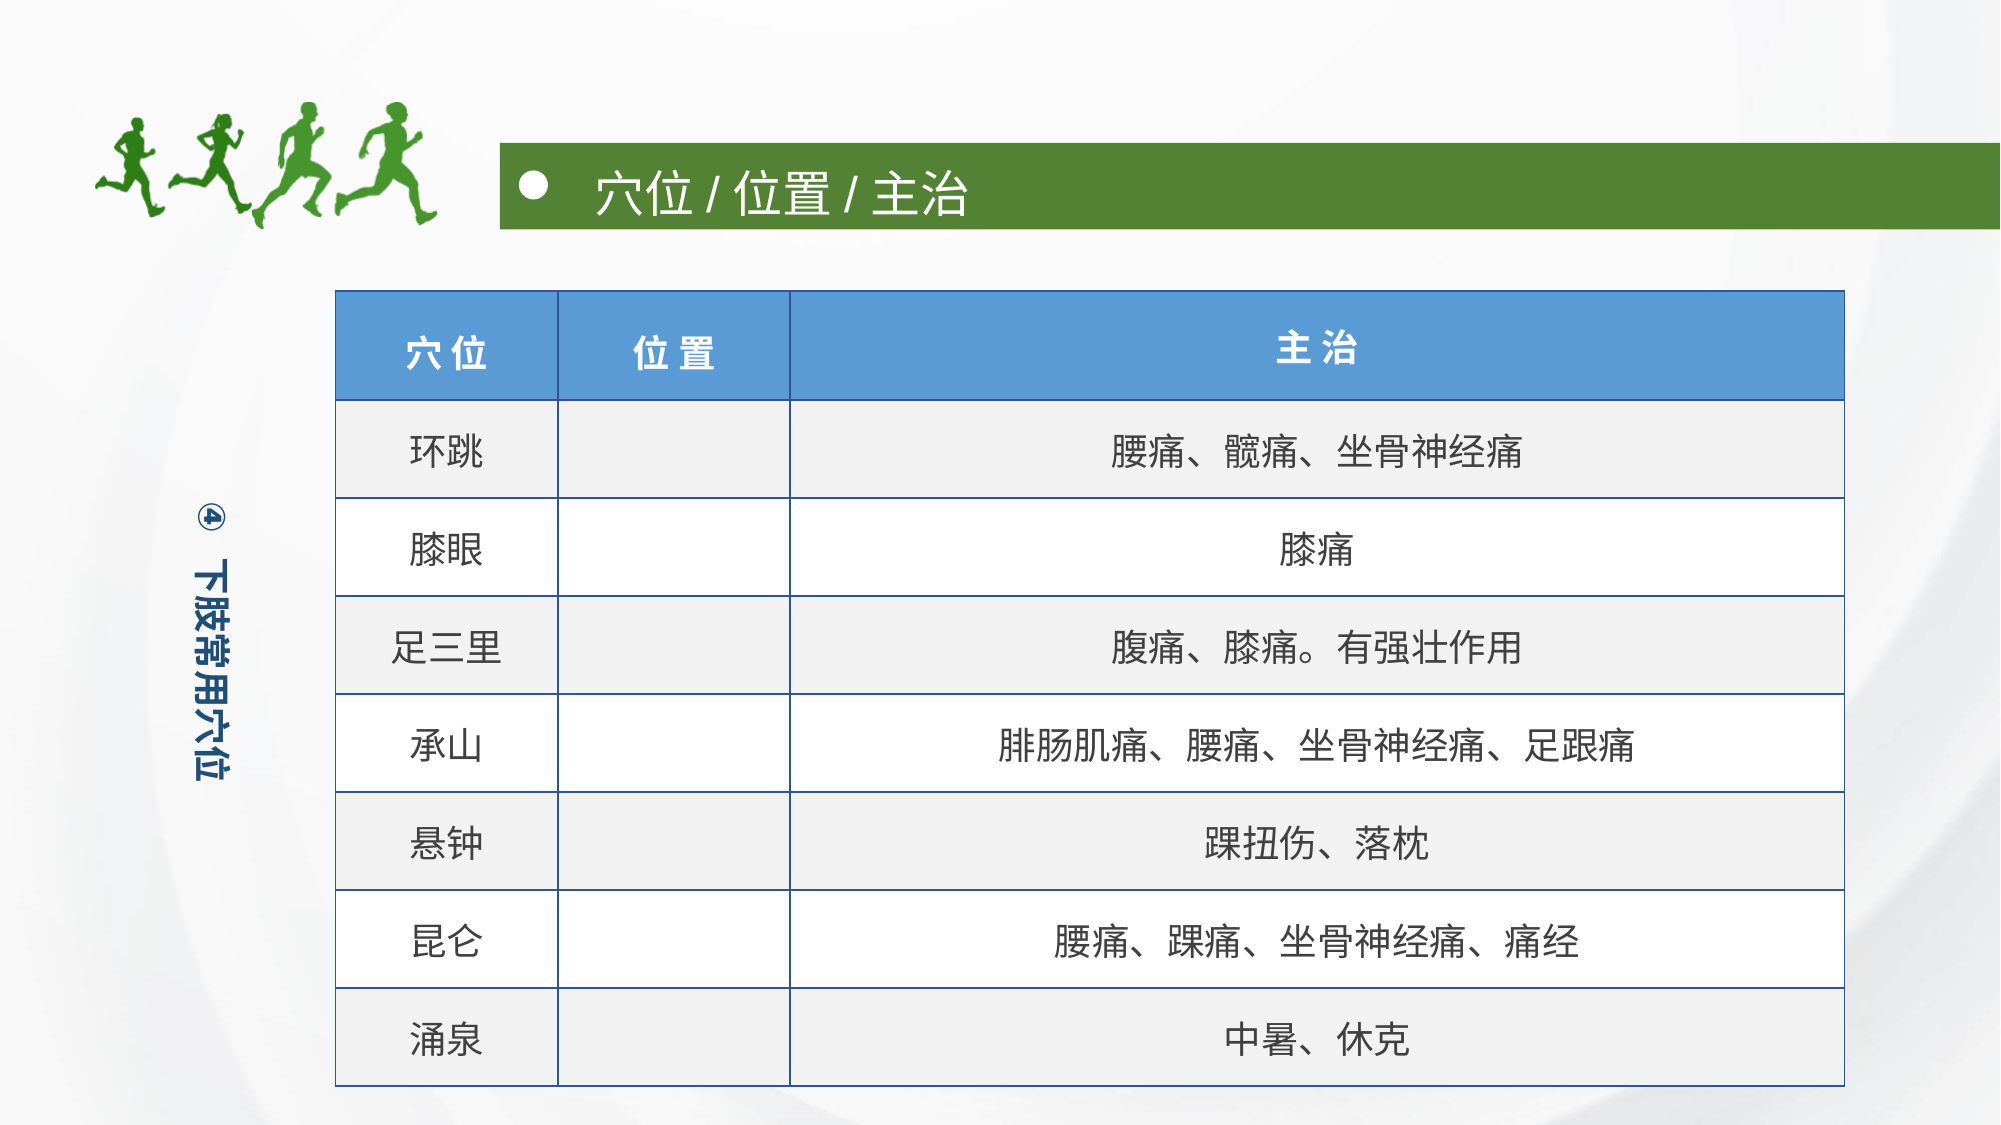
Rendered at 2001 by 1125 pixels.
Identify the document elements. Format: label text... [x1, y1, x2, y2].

table_header 位 置 [559, 292, 789, 399]
table_cell 膝眼 [336, 499, 557, 595]
table_cell 腓肠肌痛、腰痛、坐骨神经痛、足跟痛 [791, 695, 1844, 791]
table_header 主 治 [791, 292, 1844, 399]
picture [0, 0, 2001, 1125]
table_cell 膝痛 [791, 499, 1844, 595]
table_cell [559, 401, 789, 497]
table_cell 中暑、休克 [791, 989, 1844, 1085]
table_cell [559, 793, 789, 889]
table_cell 腹痛、膝痛。有强壮作用 [791, 597, 1844, 693]
table_cell 涌泉 [336, 989, 557, 1085]
table_cell [559, 695, 789, 791]
table_cell 腰痛、踝痛、坐骨神经痛、痛经 [791, 891, 1844, 987]
table_cell 承山 [336, 695, 557, 791]
table_cell [559, 597, 789, 693]
table_cell 足三里 [336, 597, 557, 693]
table_cell [559, 499, 789, 595]
text_box 穴位/位置/主治 [499, 142, 2000, 230]
text_box 下肢常用穴位 [167, 486, 266, 846]
table_cell 腰痛、髋痛、坐骨神经痛 [791, 401, 1844, 497]
table_cell 悬钟 [336, 793, 557, 889]
table_cell [559, 891, 789, 987]
table_cell 踝扭伤、落枕 [791, 793, 1844, 889]
table_header 穴 位 [336, 292, 557, 399]
table_cell 昆仑 [336, 891, 557, 987]
table_cell 环跳 [336, 401, 557, 497]
table_cell [559, 989, 789, 1085]
